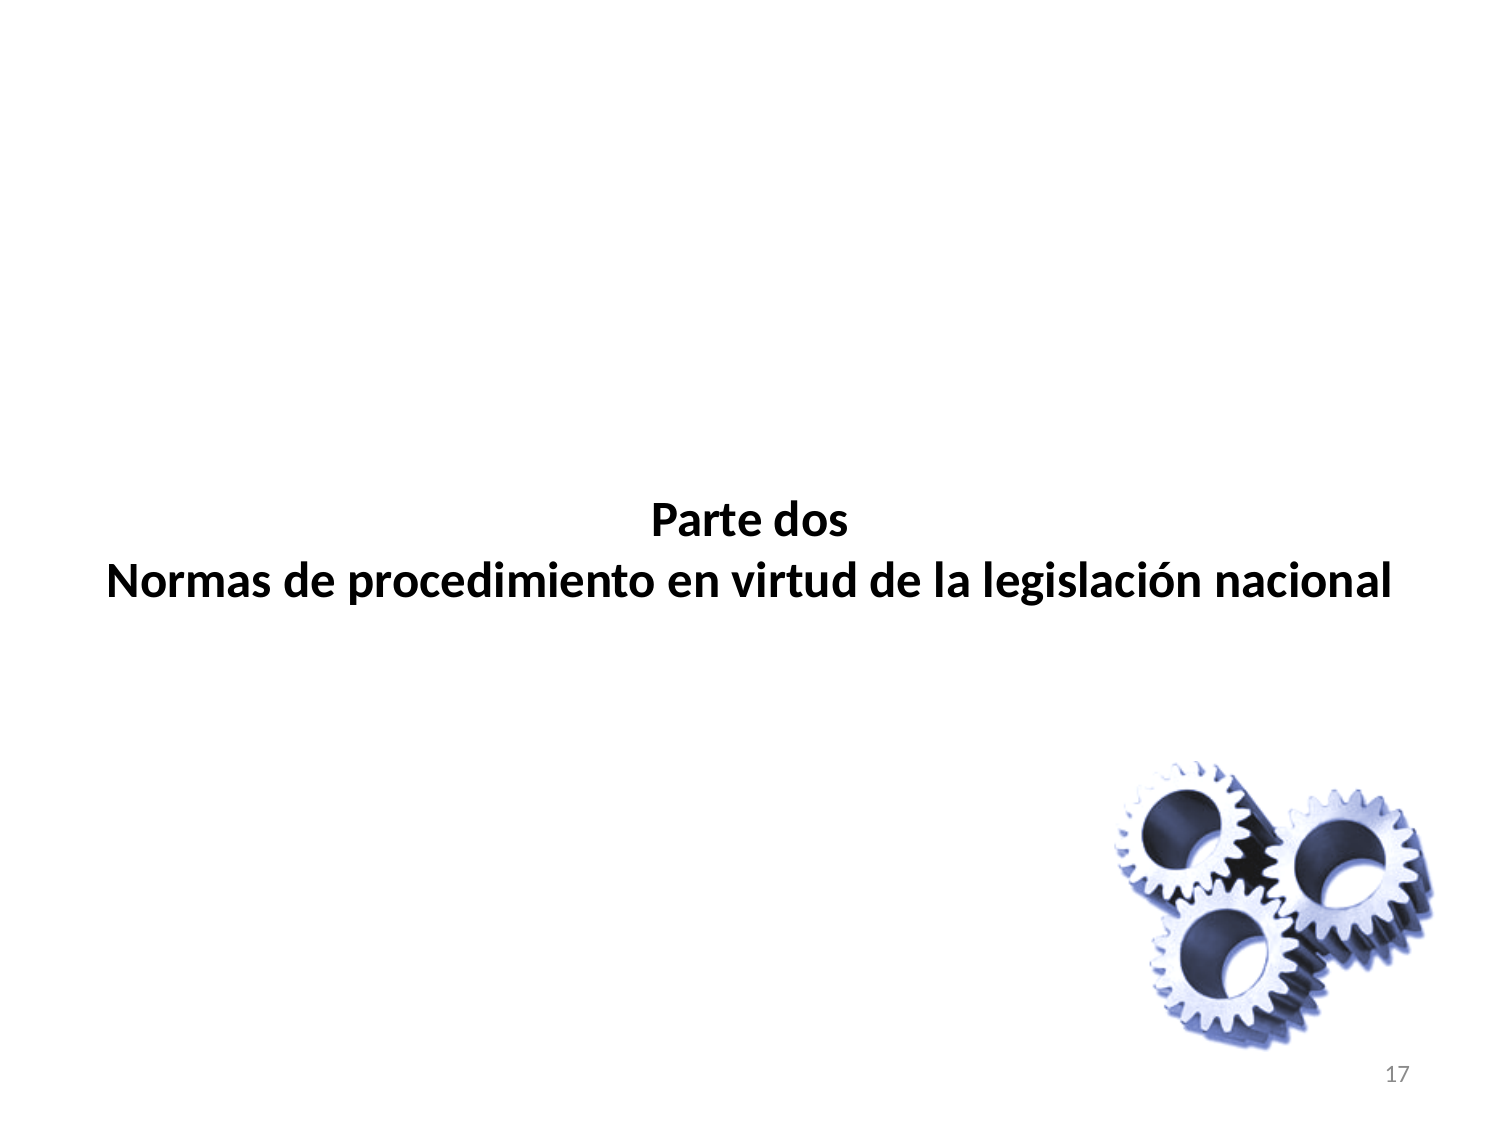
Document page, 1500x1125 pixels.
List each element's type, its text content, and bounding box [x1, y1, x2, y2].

slide_number 17 [1074, 1042, 1425, 1103]
title Parte dos Normas de procedimiento en virtud de la legislación nacional [75, 453, 1425, 641]
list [1112, 761, 1436, 1052]
